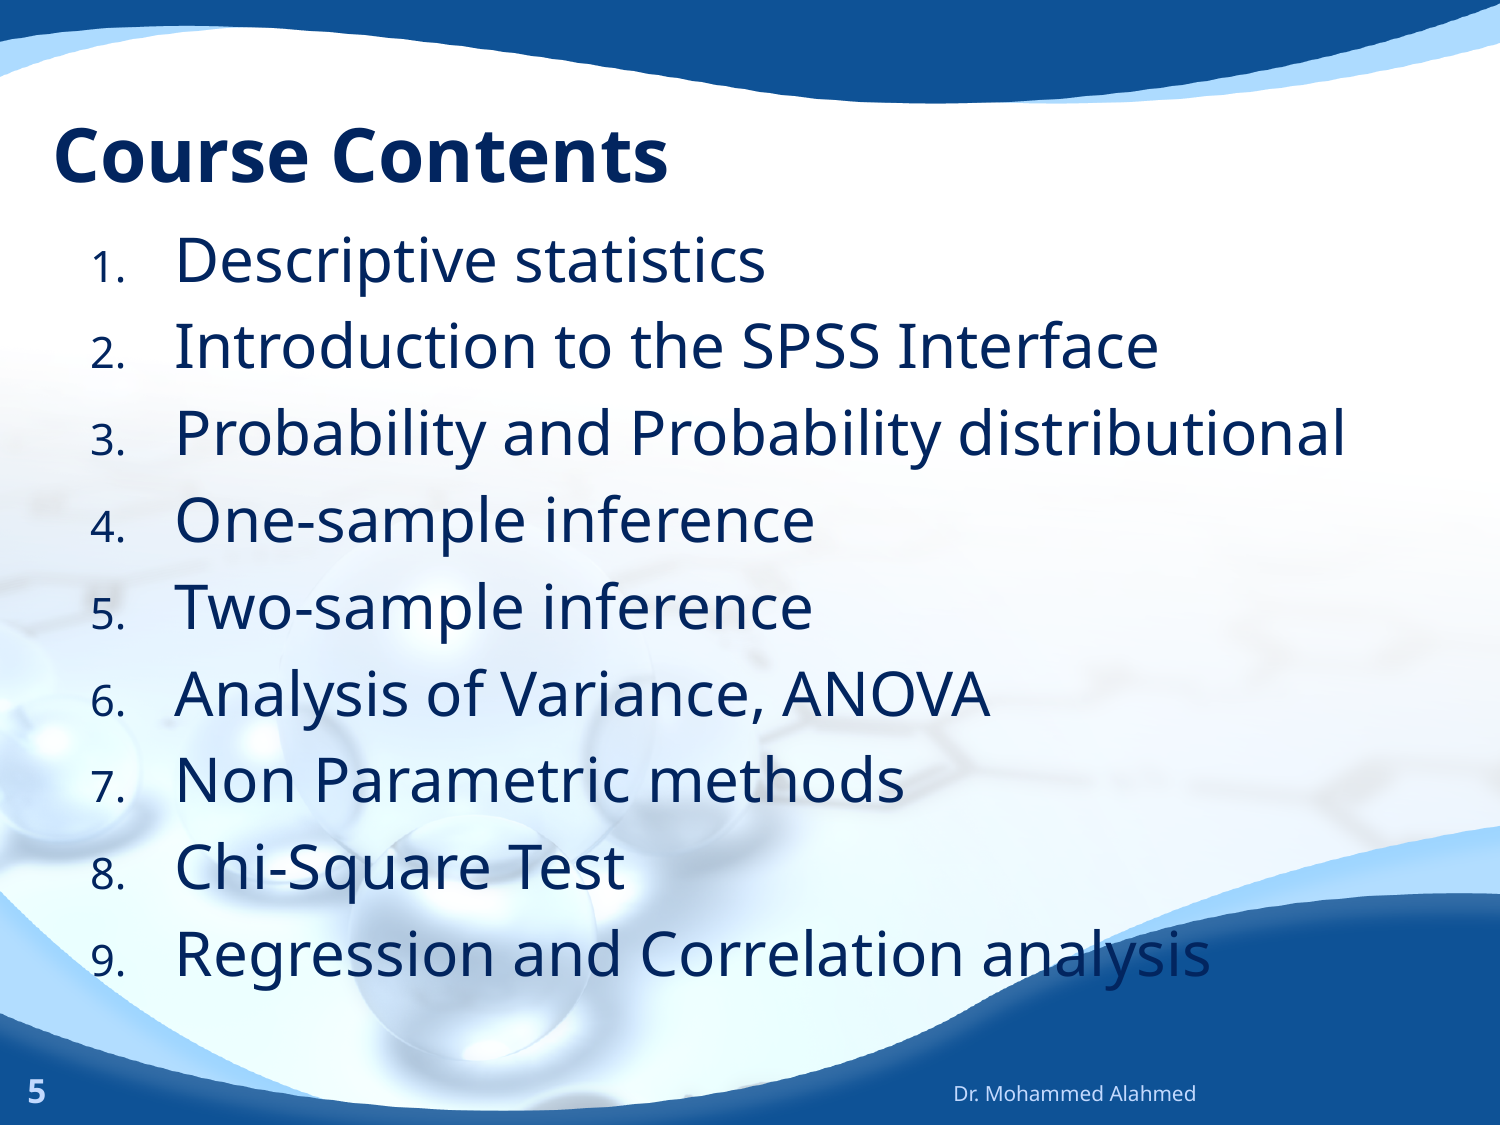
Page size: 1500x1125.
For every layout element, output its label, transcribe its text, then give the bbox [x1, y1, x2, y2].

slide_number 5 [12, 1062, 363, 1123]
picture [0, 0, 1500, 1125]
footer Dr. Mohammed Alahmed [837, 1073, 1313, 1125]
title Course Contents [37, 99, 1388, 205]
list Descriptive statistics Introduction to the SPSS Interface Probability and Probability distributional One-sample inference Two-sample inference Analysis of Variance, ANOVA Non Parametric methods Chi-Square Test Regression and Correlation analysis [75, 212, 1425, 1005]
